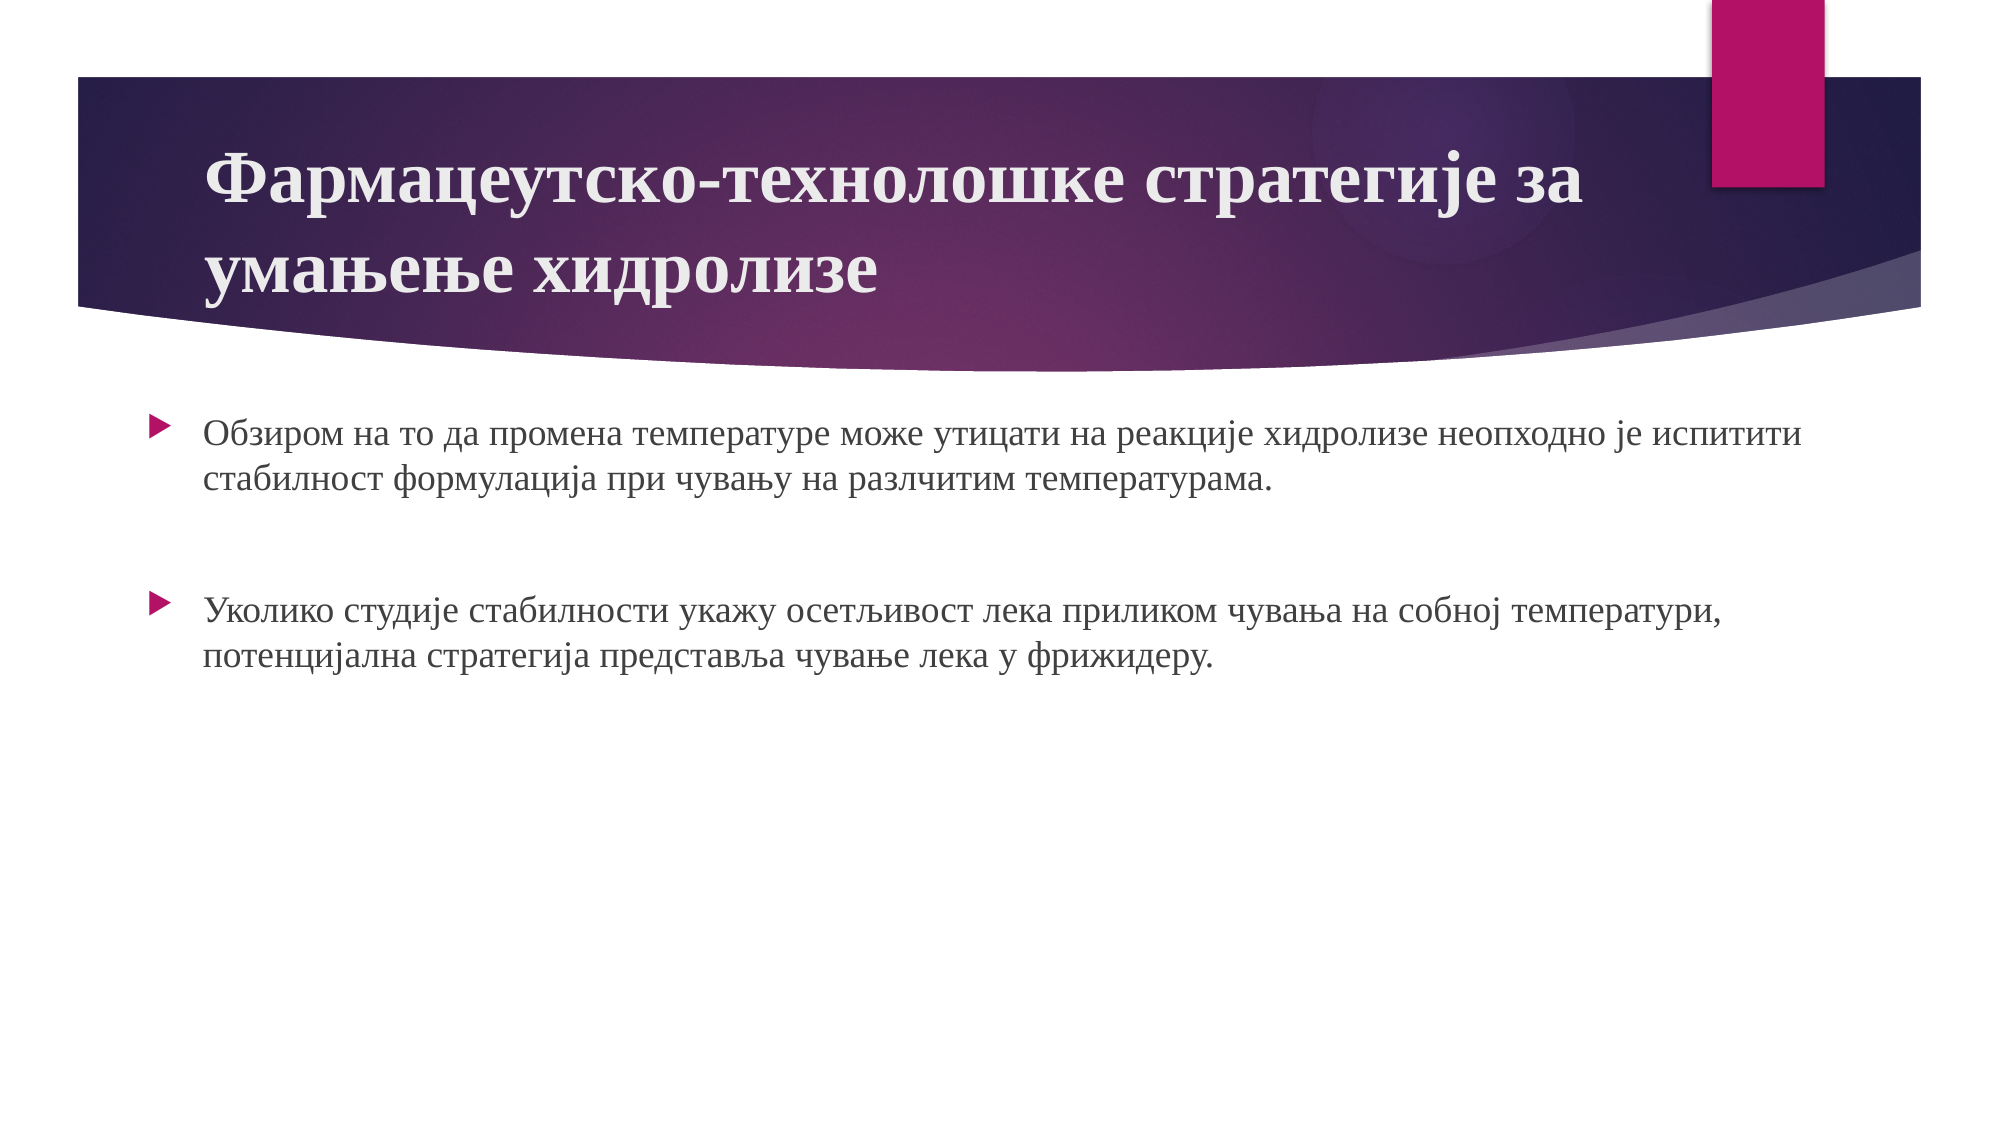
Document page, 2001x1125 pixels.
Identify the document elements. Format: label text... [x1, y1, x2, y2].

list Обзиром на то да промена температуре може утицати на реакције хидролизе неопходно је испитити стабилност формулација при чувању на разлчитим температурама. Уколико студије стабилности укажу осетљивост лека приликом чувања на собној температури, потенцијална стратегија представља чување лека у фрижидеру. [131, 400, 1832, 1097]
title Фармацеутско-технолошке стратегије за умањење хидролизе [189, 159, 1627, 276]
